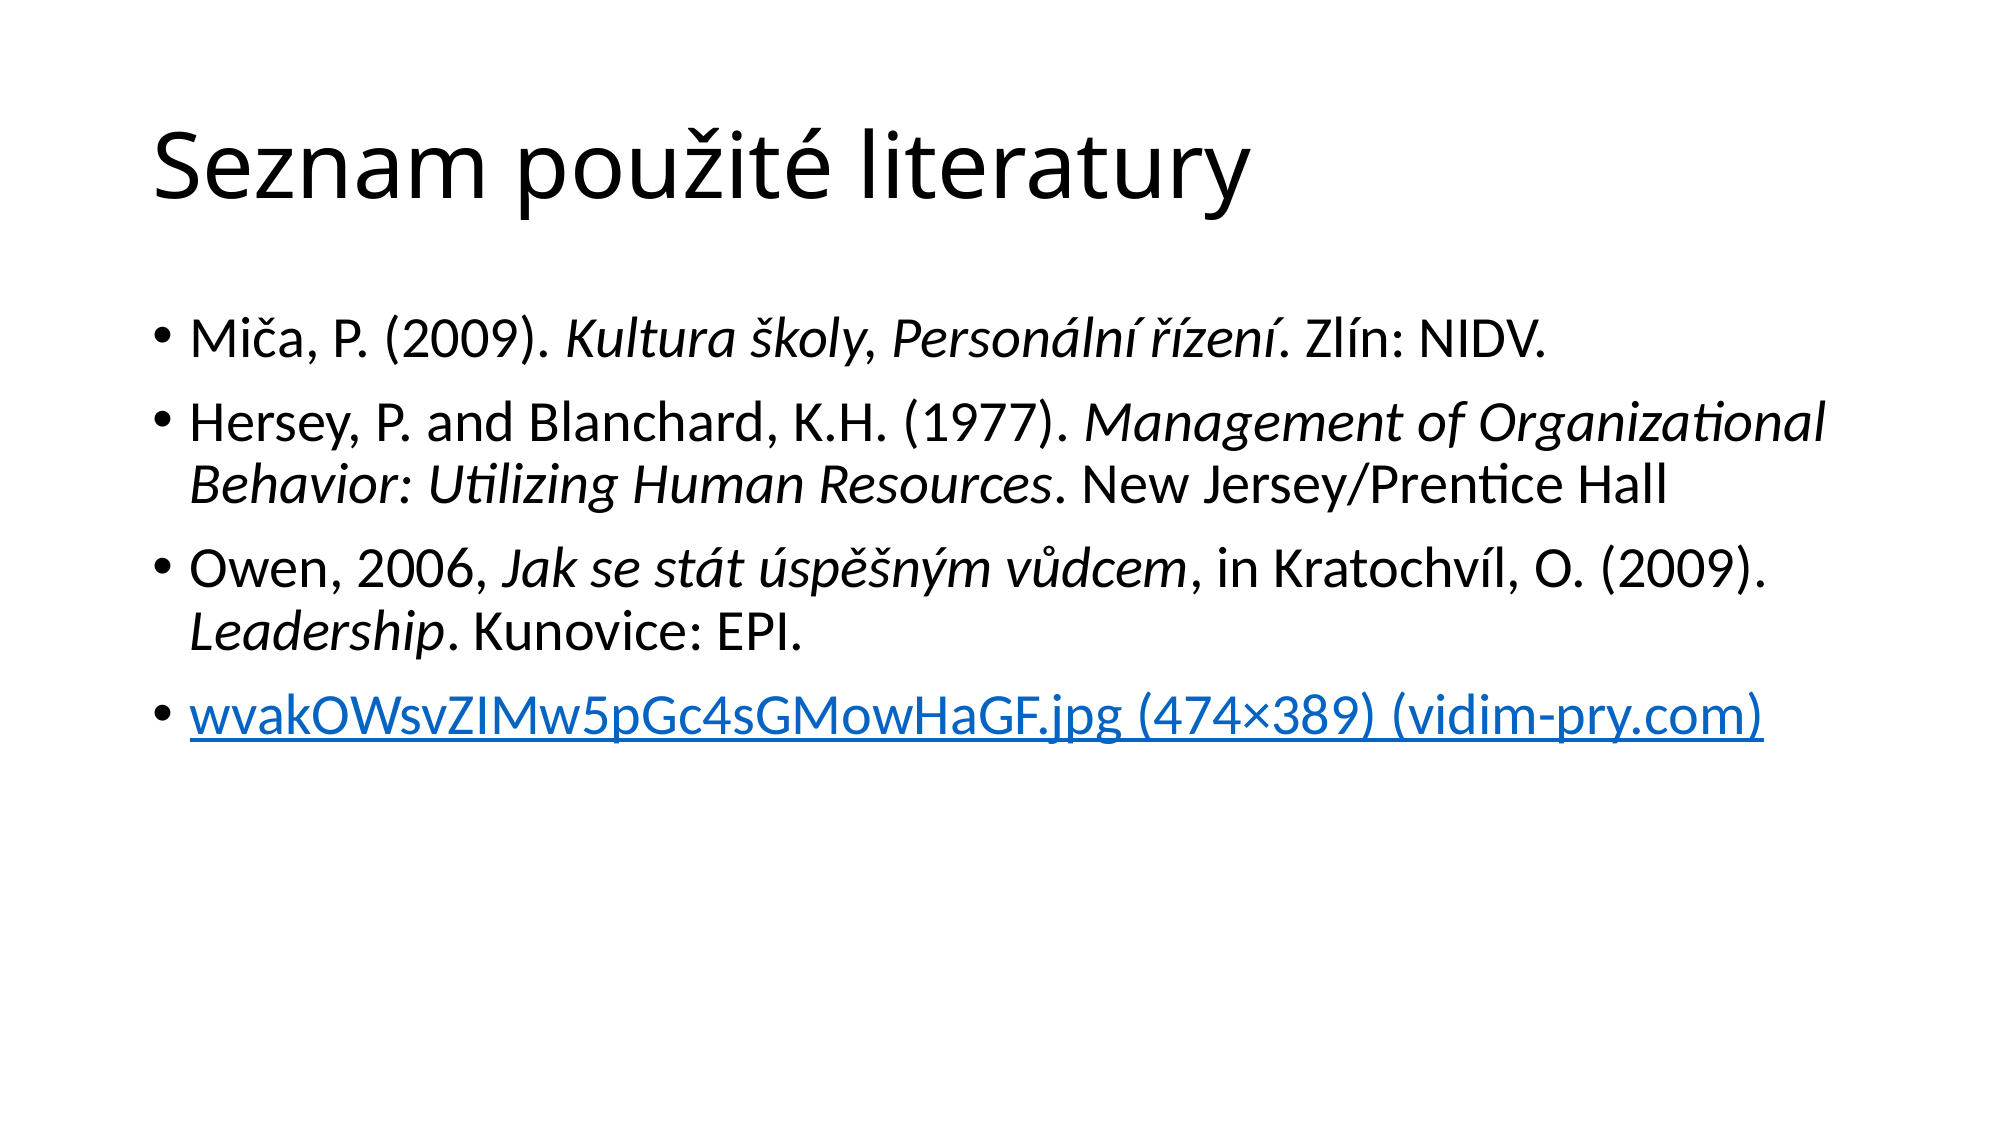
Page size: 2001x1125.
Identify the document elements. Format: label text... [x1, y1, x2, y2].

list Miča, P. (2009). Kultura školy, Personální řízení. Zlín: NIDV. Hersey, P. and Blanchard, K.H. (1977). Management of Organizational Behavior: Utilizing Human Resources. New Jersey/Prentice Hall Owen, 2006, Jak se stát úspěšným vůdcem, in Kratochvíl, O. (2009). Leadership. Kunovice: EPI. wvakOWsvZIMw5pGc4sGMowHaGF.jpg (474×389) (vidim-pry.com) [137, 299, 1863, 1014]
title Seznam použité literatury [137, 59, 1863, 278]
